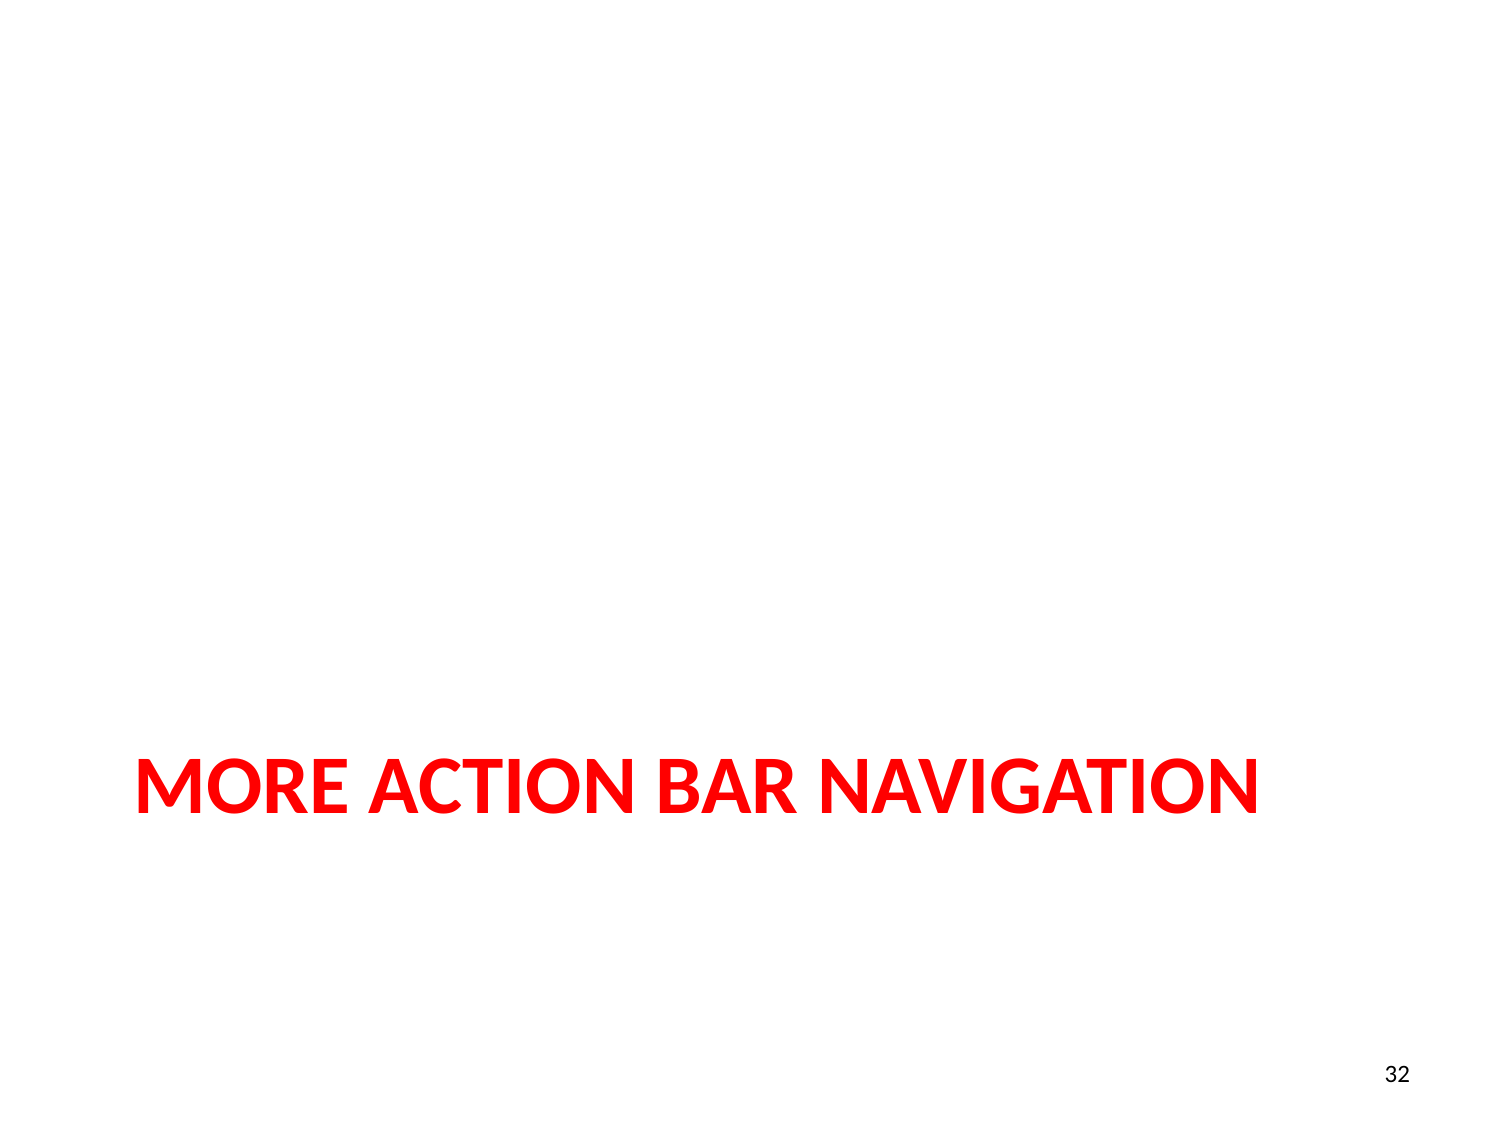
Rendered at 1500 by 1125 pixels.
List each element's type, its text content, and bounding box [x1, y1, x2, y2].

slide_number 32 [1074, 1042, 1425, 1103]
title More action bar navigation [118, 722, 1394, 947]
